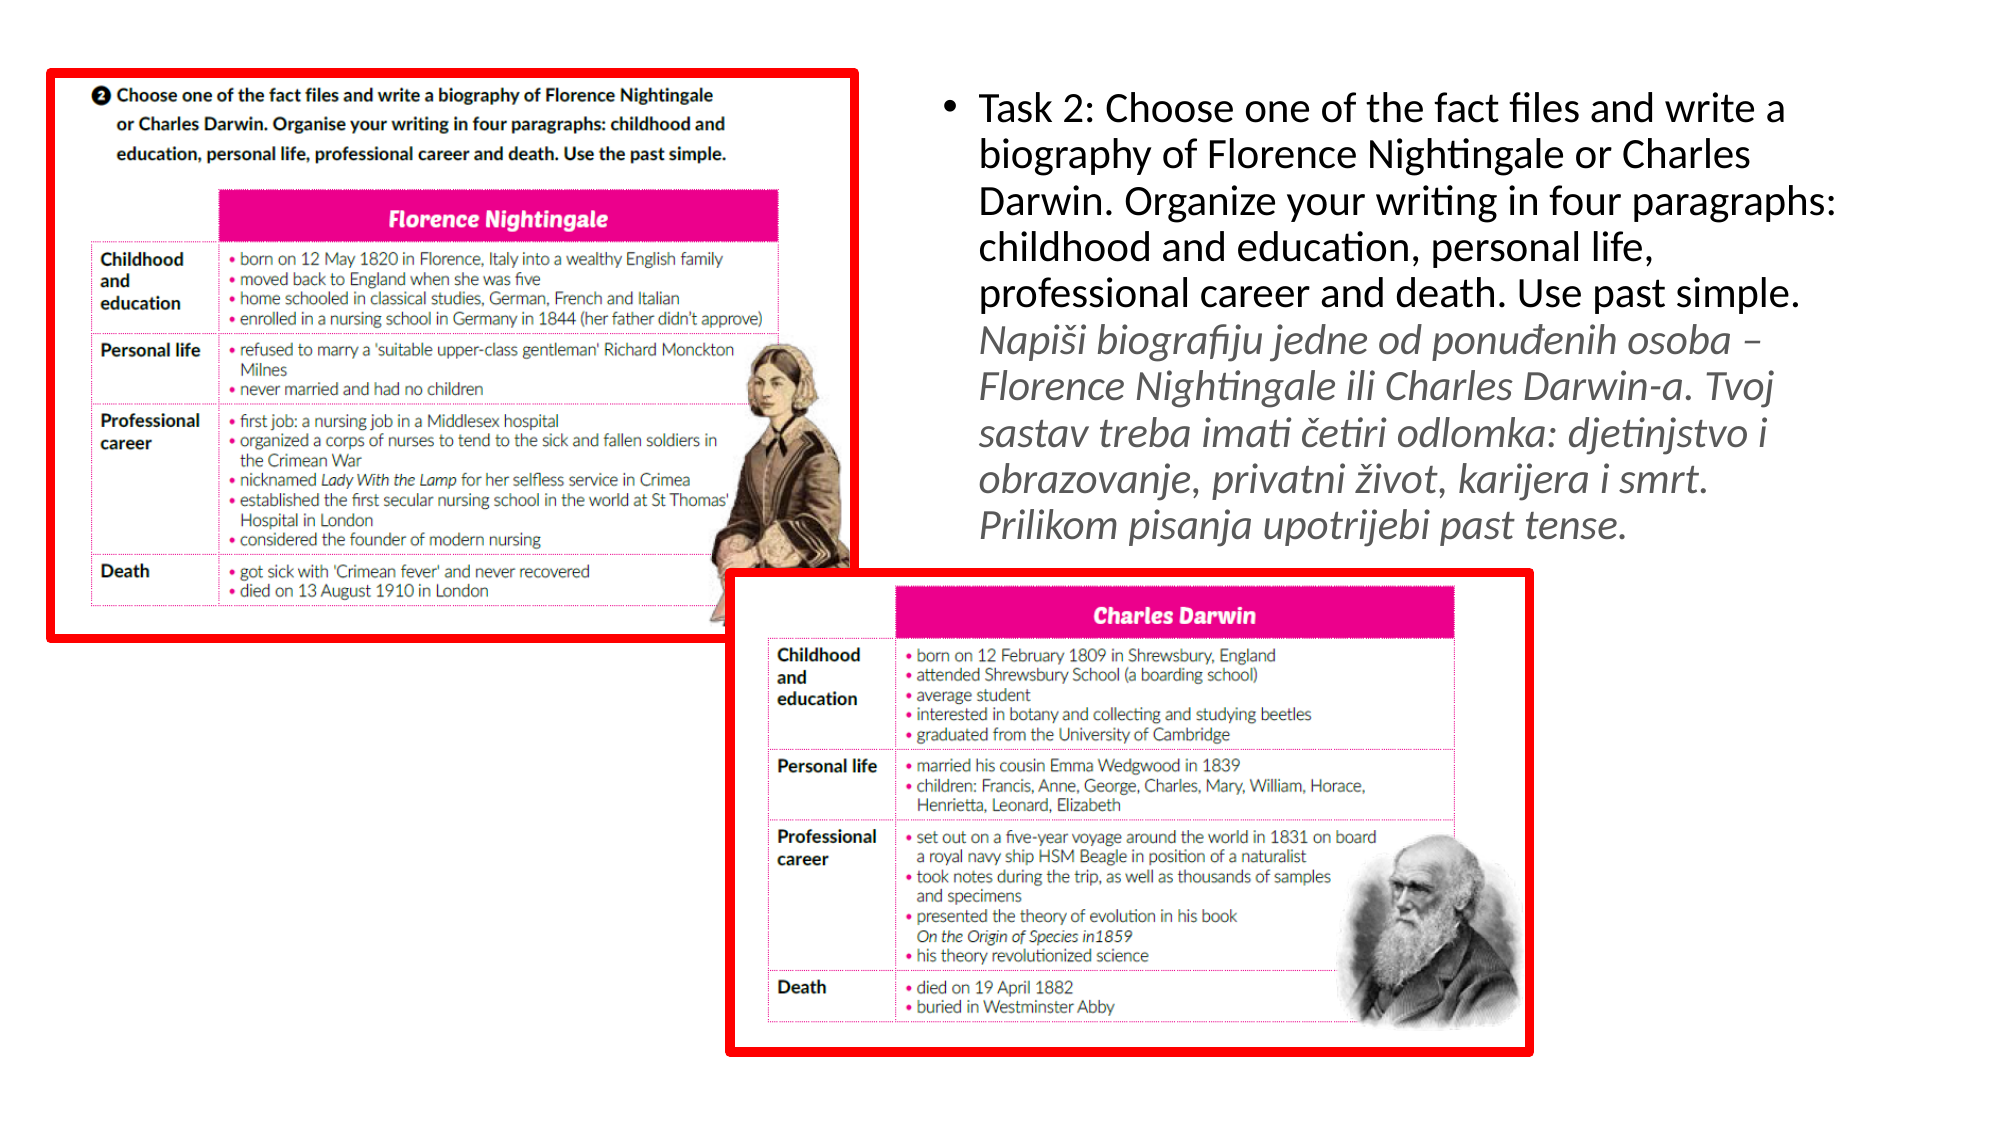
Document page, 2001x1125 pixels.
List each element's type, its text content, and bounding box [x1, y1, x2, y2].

list Task 2: Choose one of the fact files and write a biography of Florence Nightingale or Charles Darwin. Organize your writing in four paragraphs: childhood and education, personal life, professional career and death. Use past simple. Napiši biografiju jedne od ponuđenih osoba – Florence Nightingale ili Charles Darwin-a. Tvoj sastav treba imati četiri odlomka: djetinjstvo i obrazovanje, privatni život, karijera i smrt. Prilikom pisanja upotrijebi past tense. [927, 77, 1875, 563]
picture [55, 77, 1525, 1048]
